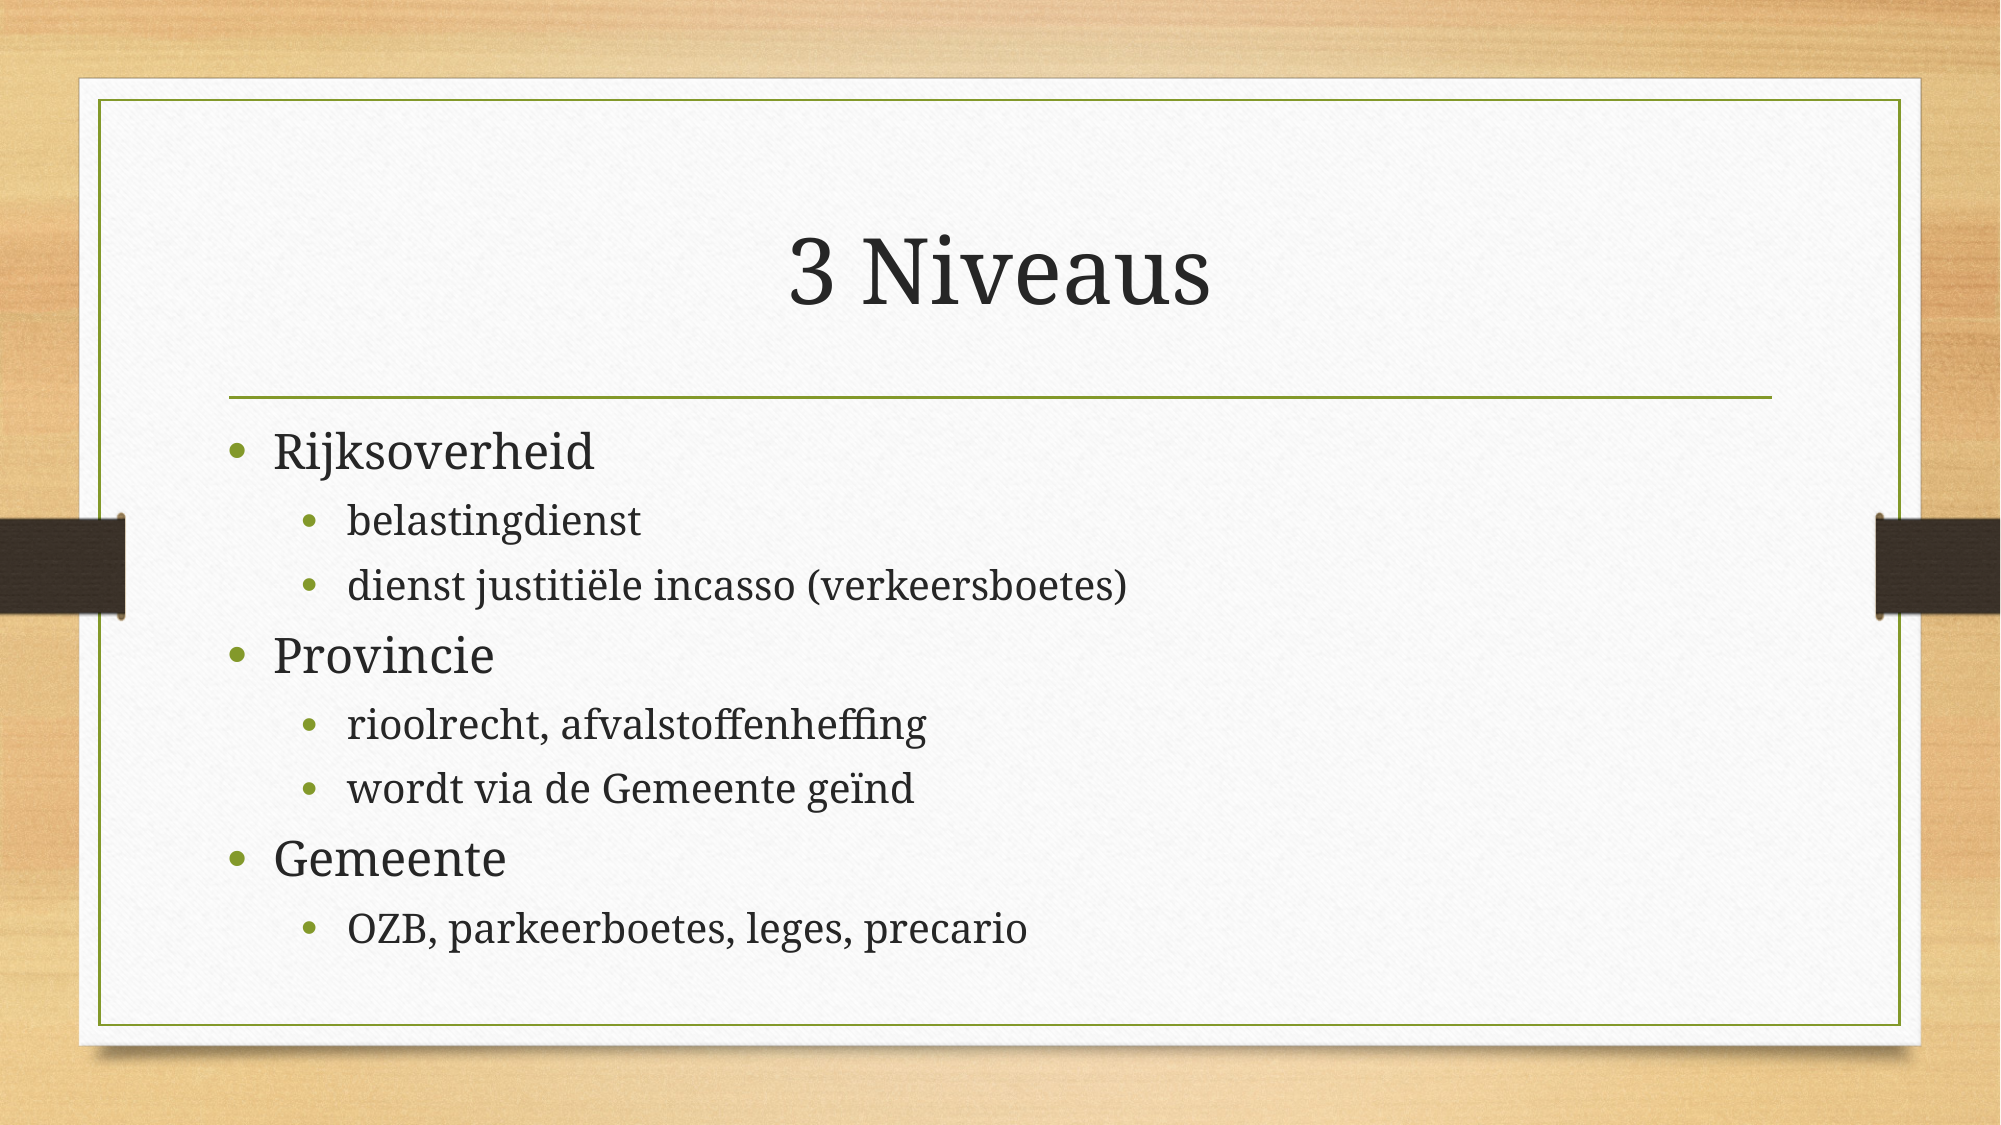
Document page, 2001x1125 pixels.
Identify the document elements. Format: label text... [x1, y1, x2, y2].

picture [0, 0, 2001, 1125]
list Rijksoverheid belastingdienst dienst justitiële incasso (verkeersboetes) Provincie rioolrecht, afvalstoffenheffing wordt via de Gemeente geïnd Gemeente OZB, parkeerboetes, leges, precario [212, 419, 1788, 964]
title 3 Niveaus [212, 161, 1788, 375]
